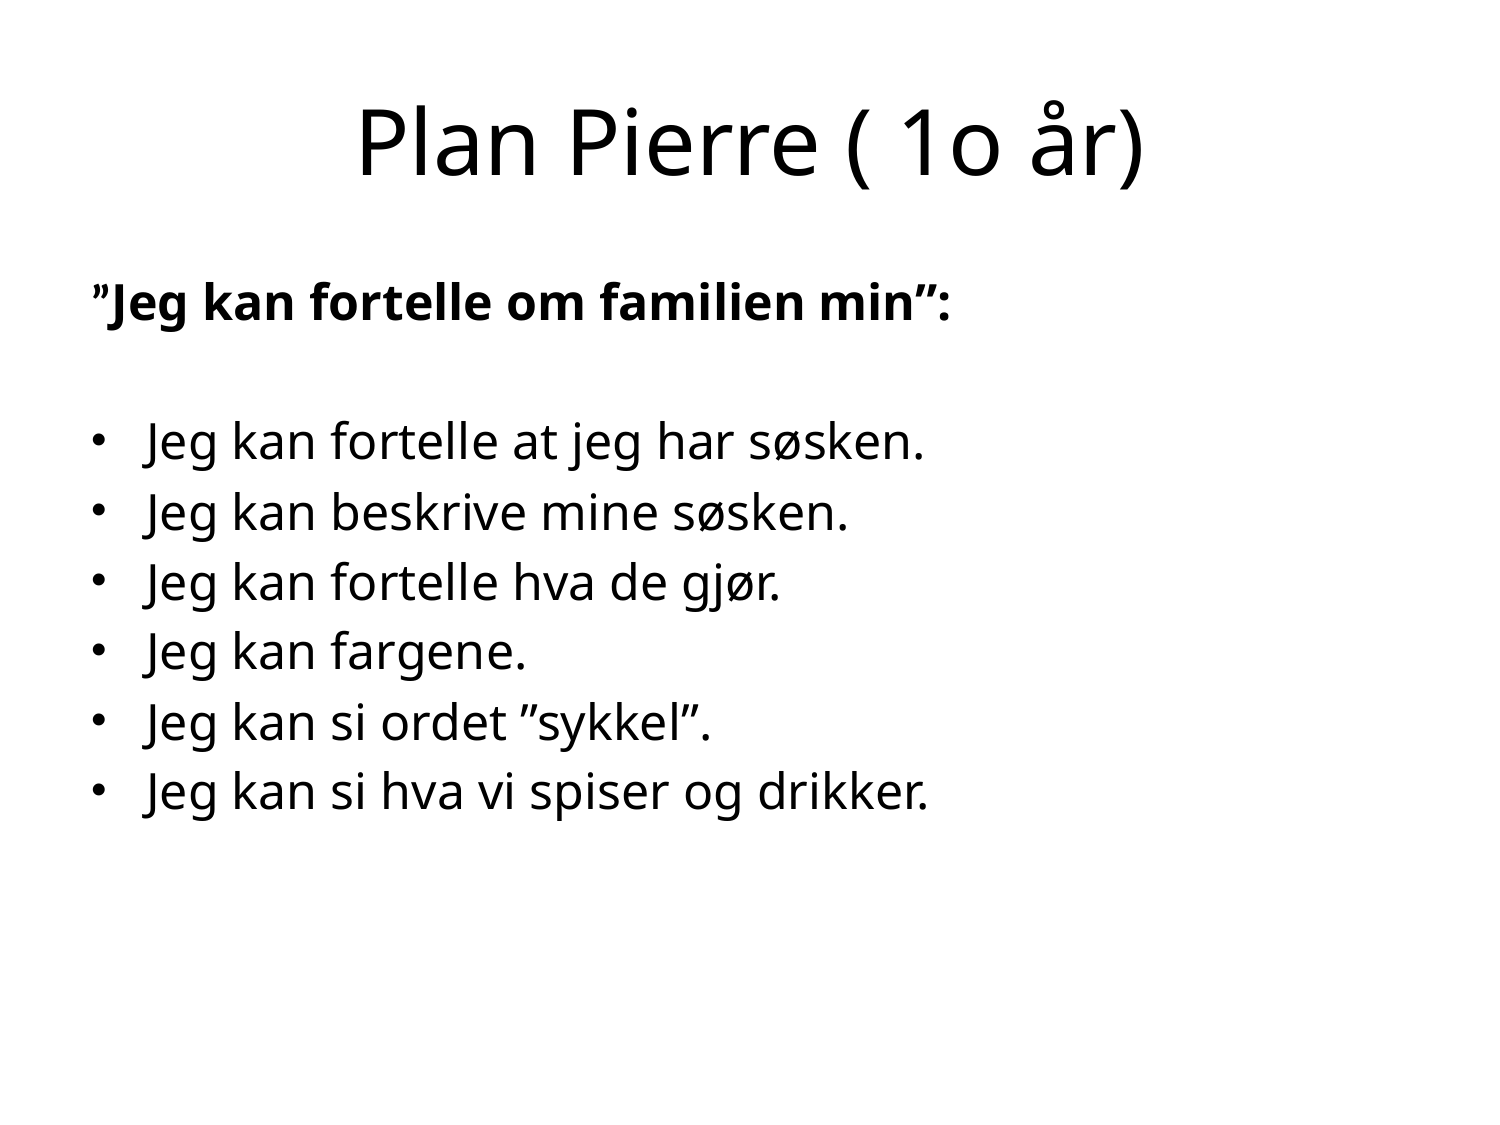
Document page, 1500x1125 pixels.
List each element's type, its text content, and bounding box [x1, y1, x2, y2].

list ”Jeg kan fortelle om familien min”: Jeg kan fortelle at jeg har søsken. Jeg kan beskrive mine søsken. Jeg kan fortelle hva de gjør. Jeg kan fargene. Jeg kan si ordet ”sykkel”. Jeg kan si hva vi spiser og drikker. [75, 262, 1425, 1005]
title Plan Pierre ( 1o år) [75, 45, 1425, 233]
